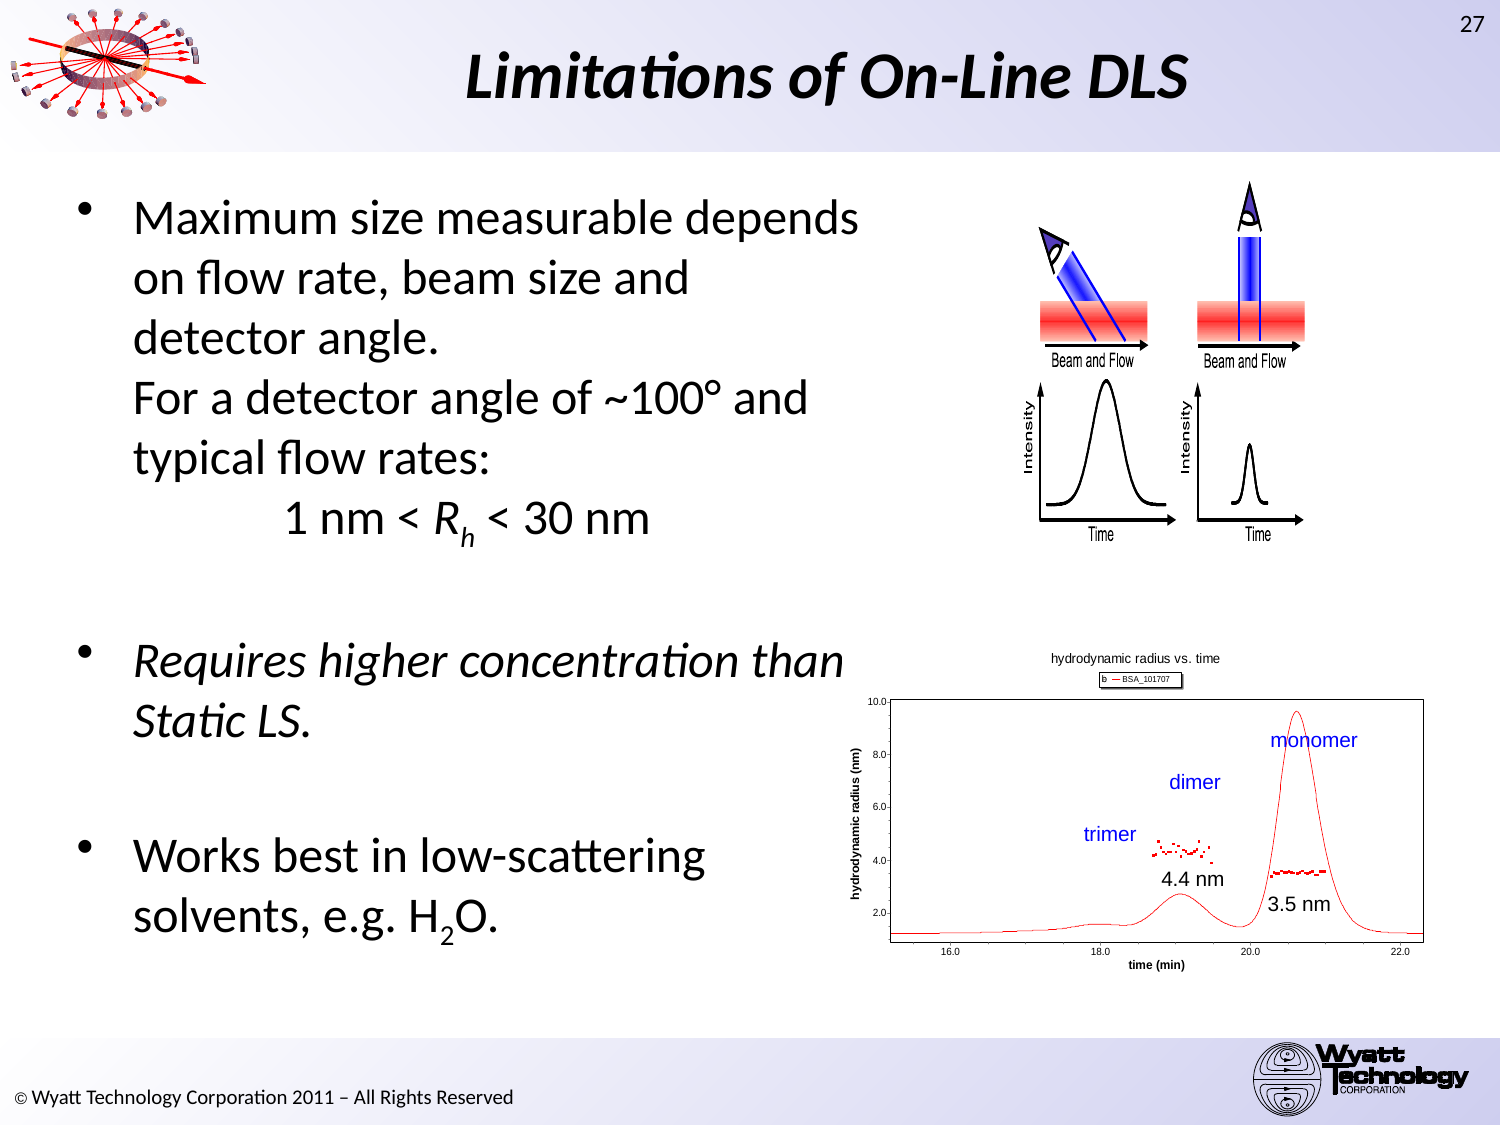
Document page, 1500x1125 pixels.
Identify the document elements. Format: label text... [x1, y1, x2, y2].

list Maximum size measurable depends on flow rate, beam size and detector angle. For a detector angle of ~100° and typical flow rates: 1 nm < Rh < 30 nm Requires higher concentration than Static LS. Works best in low-scattering solvents, e.g. H2O. [61, 176, 879, 970]
title Limitations of On-Line DLS [217, 25, 1438, 120]
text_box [842, 649, 1430, 976]
picture [1020, 181, 1305, 546]
